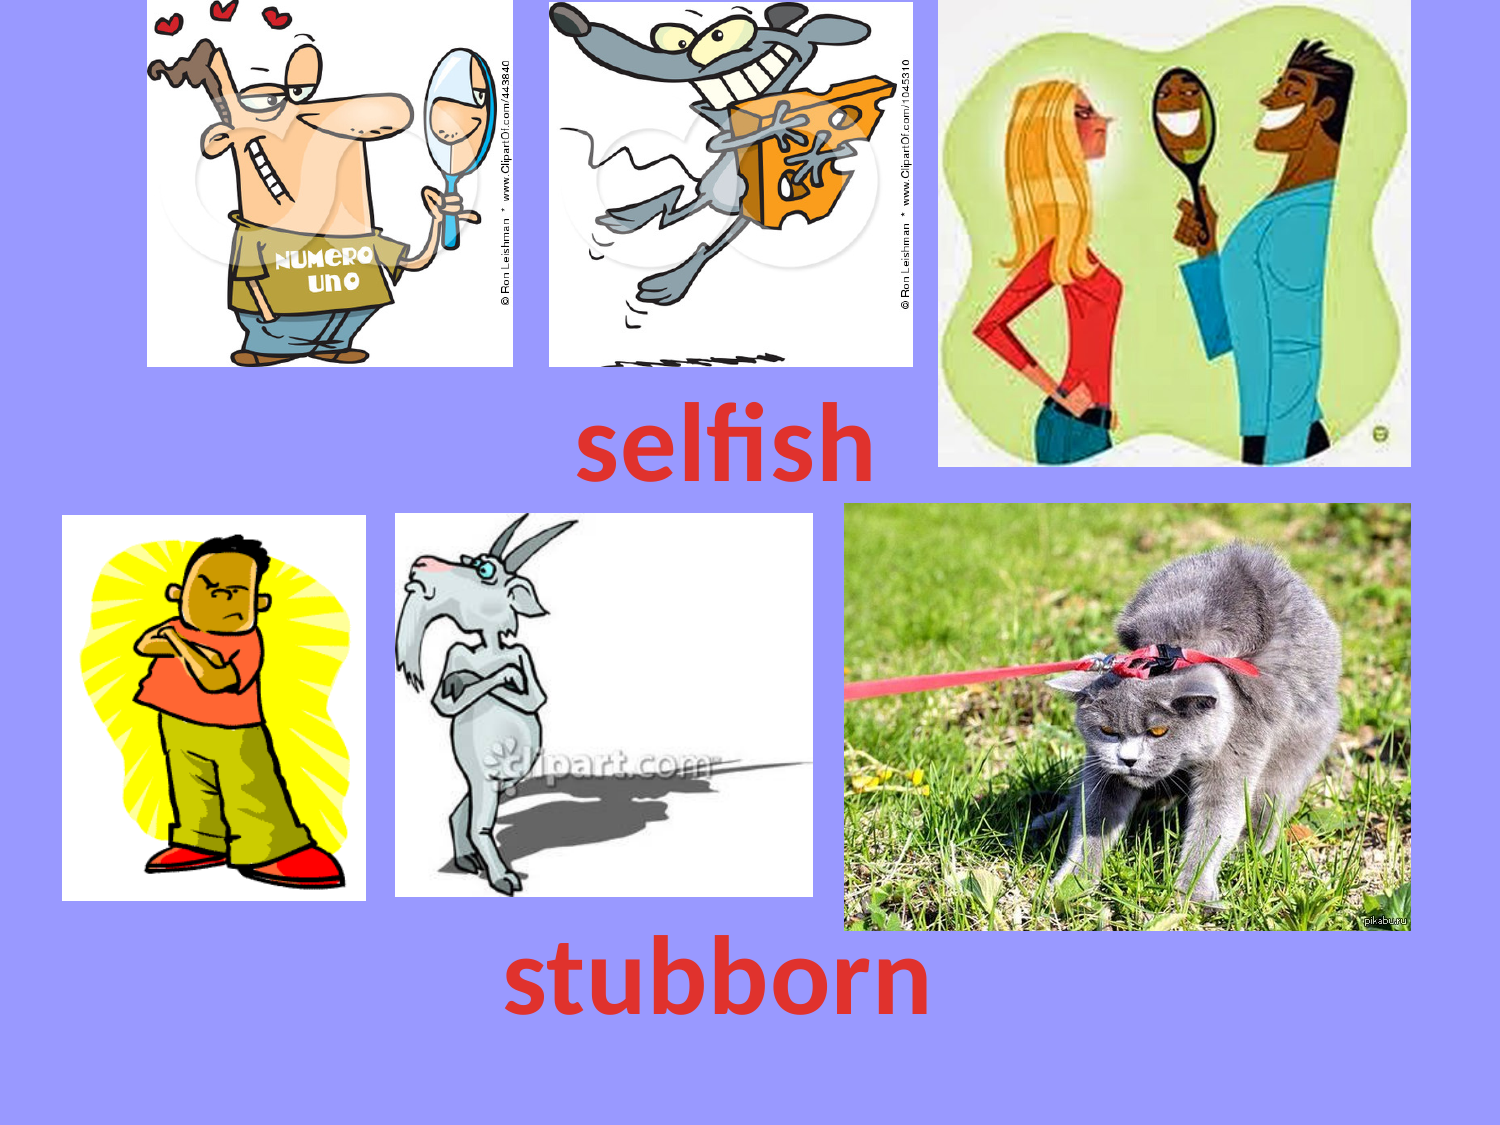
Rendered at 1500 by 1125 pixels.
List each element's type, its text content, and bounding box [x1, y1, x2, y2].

picture [844, 502, 1412, 931]
picture [395, 512, 813, 898]
picture [938, 0, 1412, 467]
picture [62, 515, 366, 901]
picture [548, 2, 913, 367]
text_box stubborn [487, 894, 949, 1045]
picture [147, 0, 513, 367]
text_box selfish [559, 375, 892, 512]
